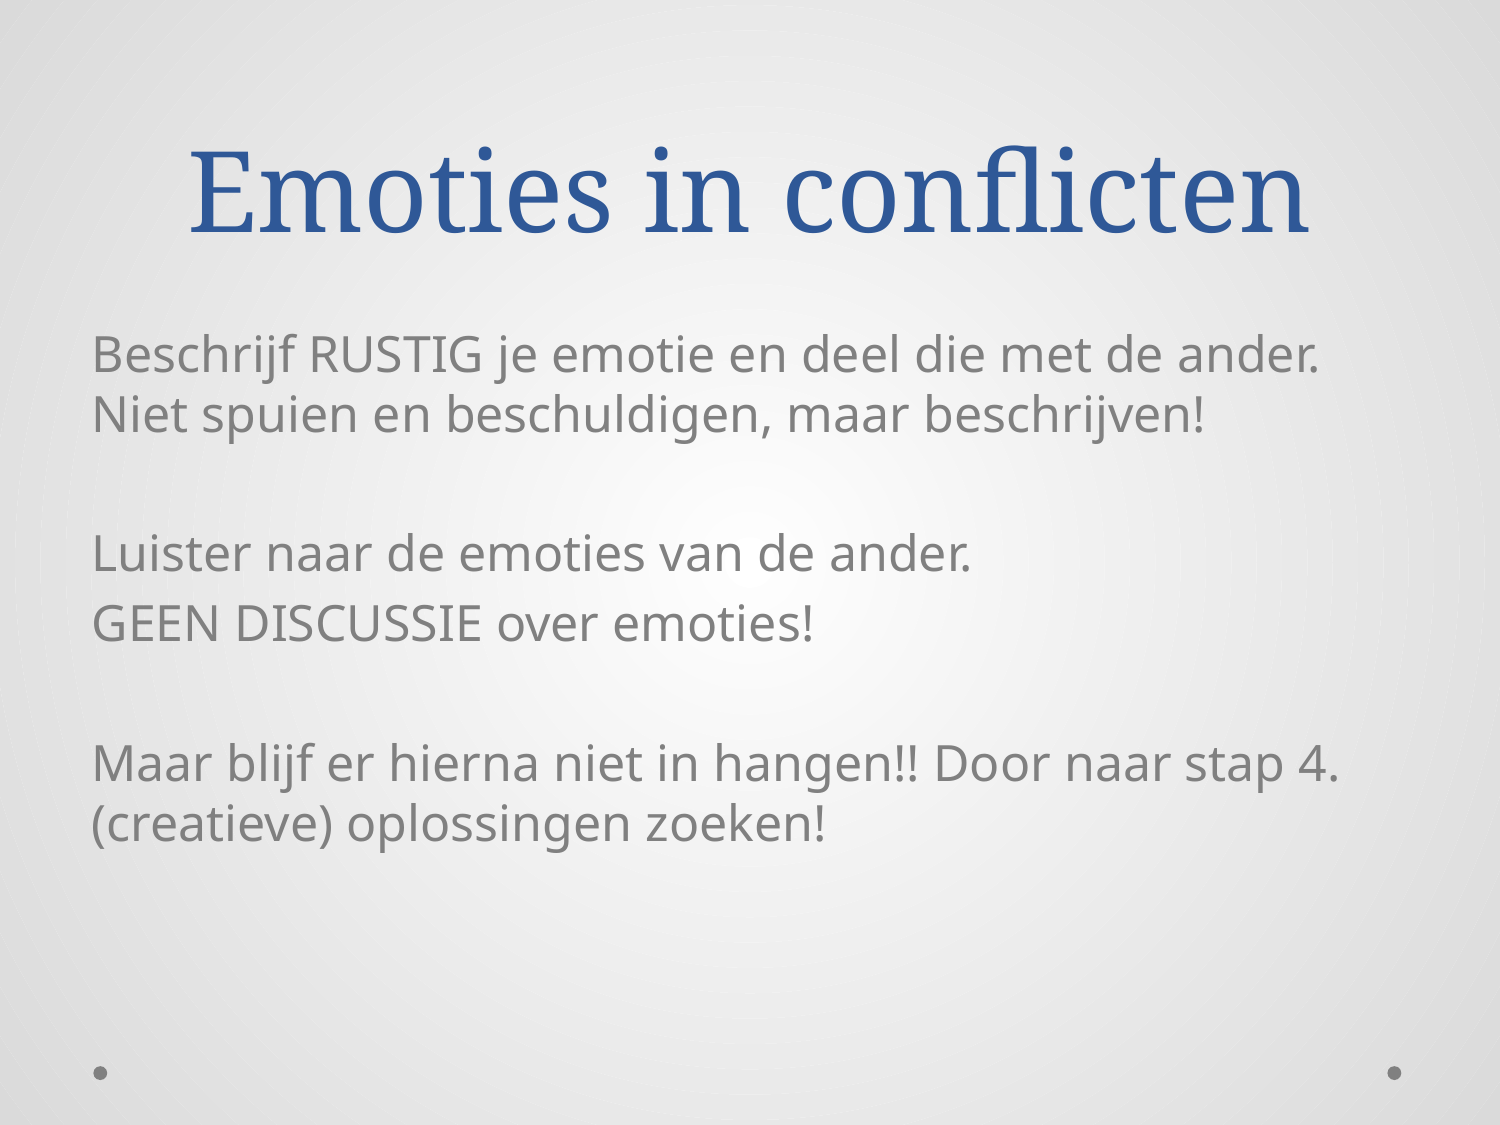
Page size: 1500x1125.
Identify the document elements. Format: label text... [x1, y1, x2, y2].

title Emoties in conflicten [75, 0, 1425, 263]
list Beschrijf RUSTIG je emotie en deel die met de ander. Niet spuien en beschuldigen, maar beschrijven! Luister naar de emoties van de ander. GEEN DISCUSSIE over emoties! Maar blijf er hierna niet in hangen!! Door naar stap 4. (creatieve) oplossingen zoeken! [76, 314, 1425, 1005]
